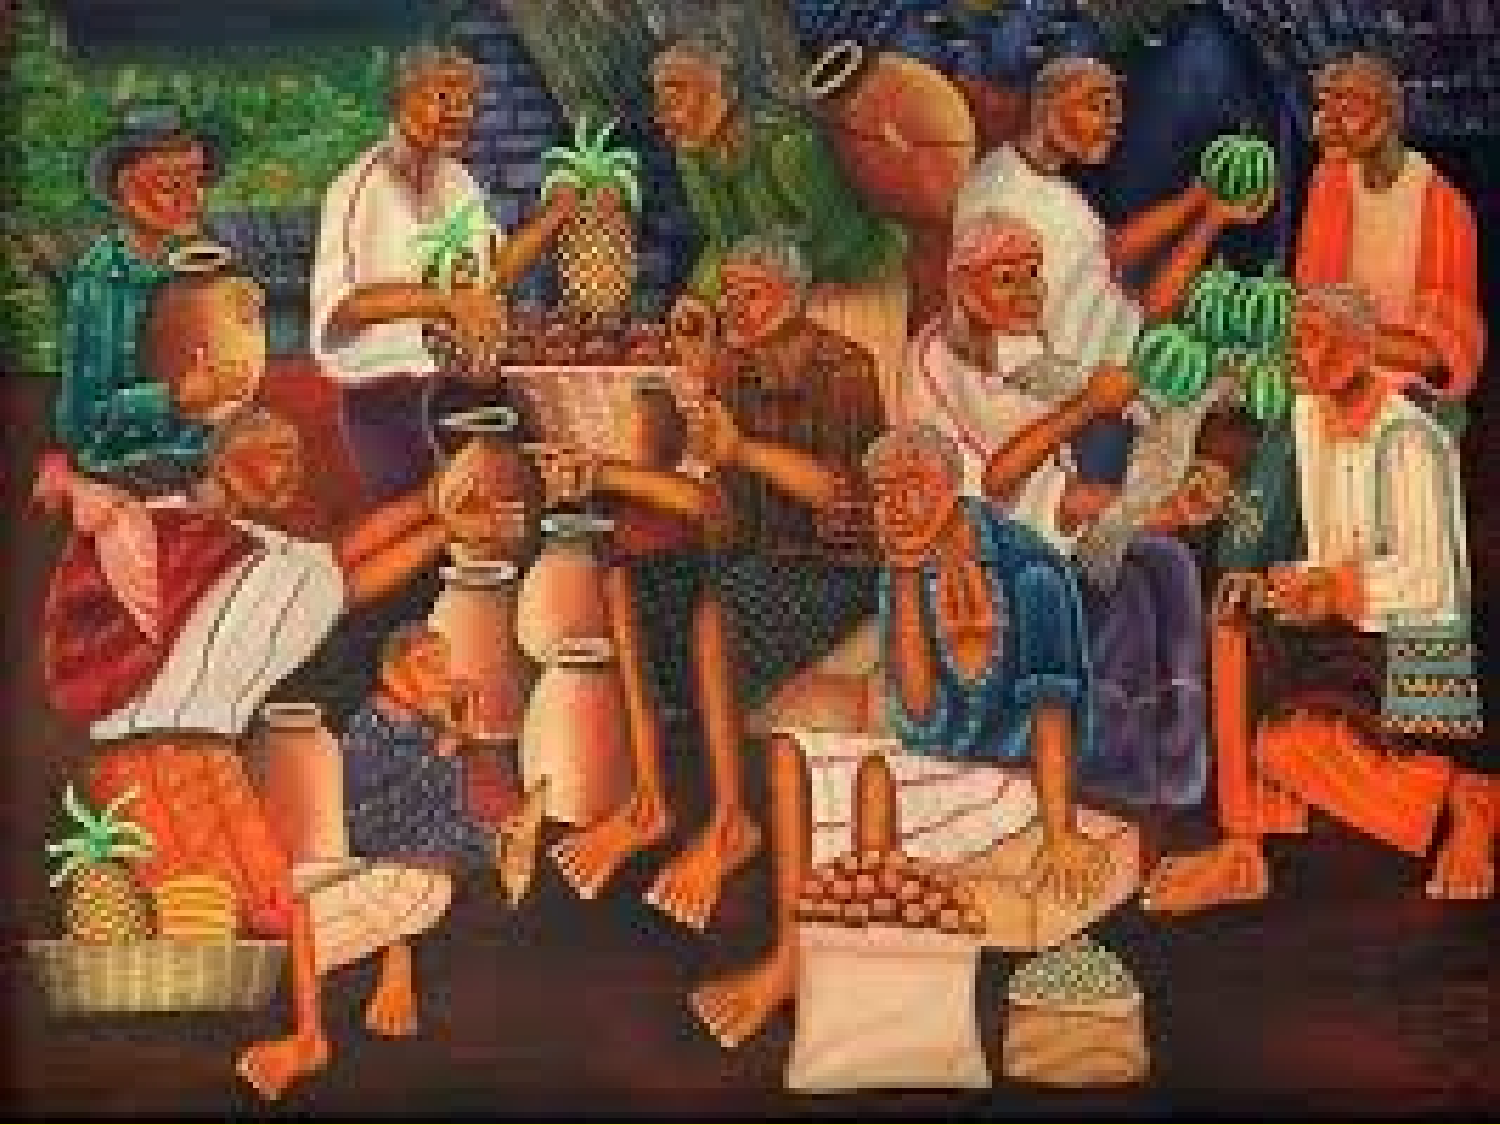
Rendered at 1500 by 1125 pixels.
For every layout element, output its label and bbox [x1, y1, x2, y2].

list [0, 0, 1500, 1125]
